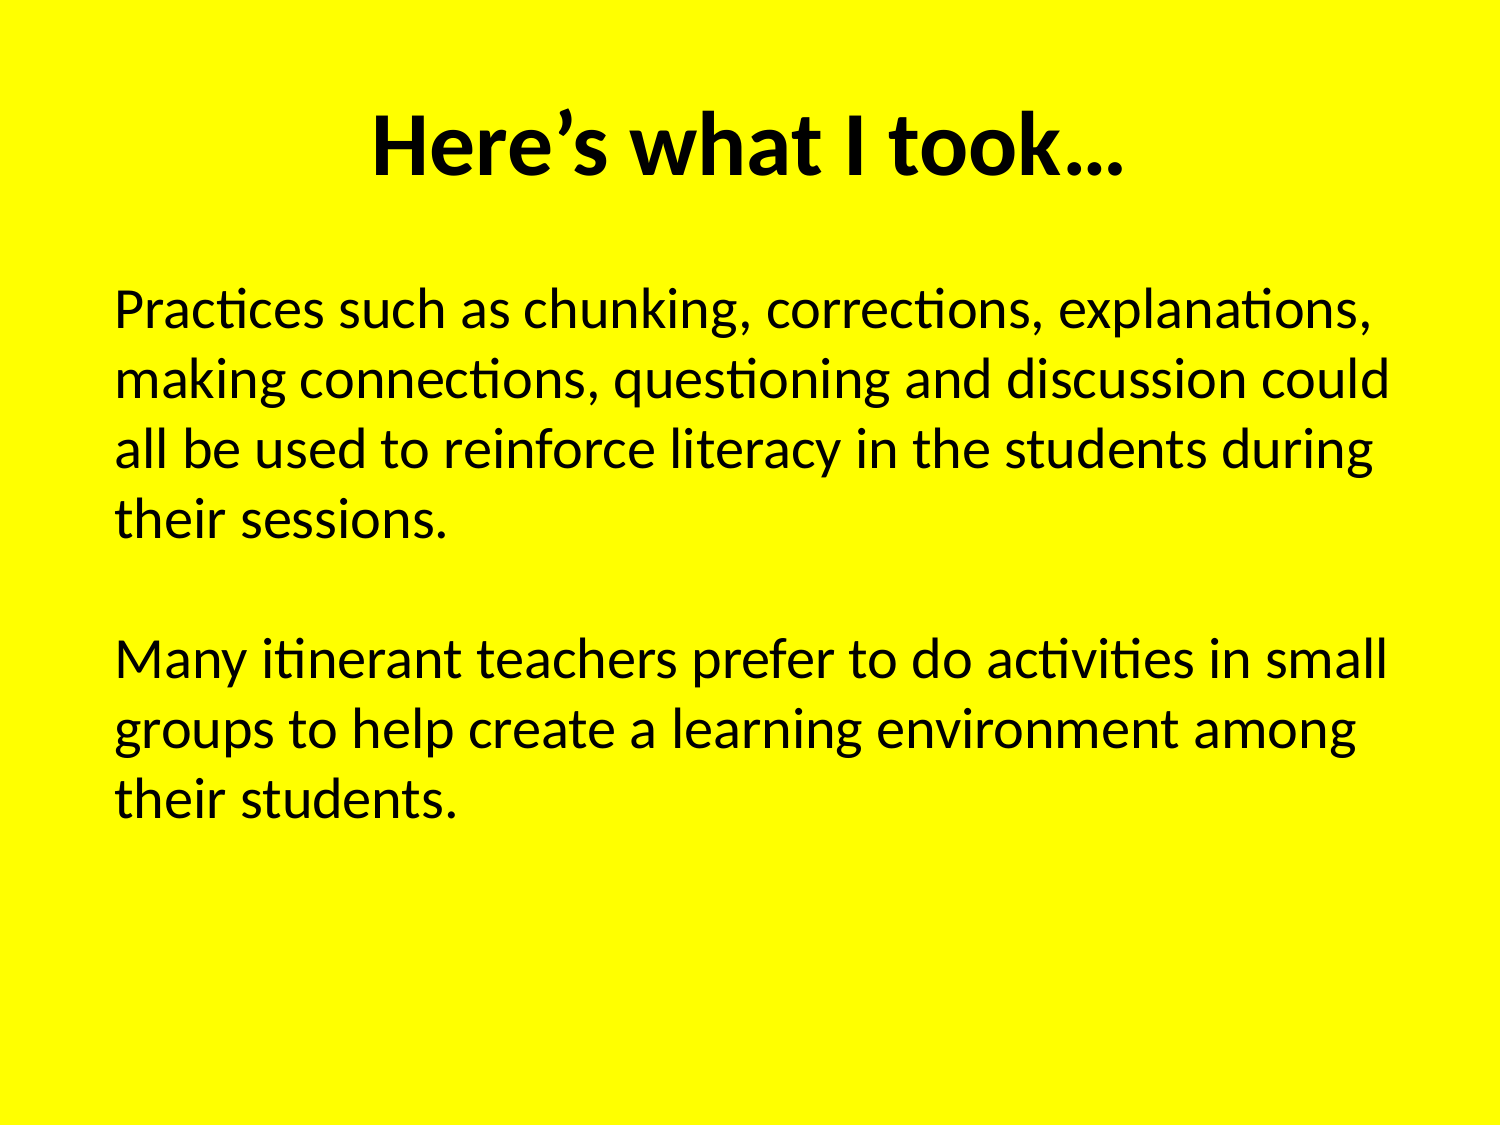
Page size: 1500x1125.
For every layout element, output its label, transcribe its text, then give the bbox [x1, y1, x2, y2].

title Here’s what I took… [75, 45, 1425, 233]
text_box Practices such as chunking, corrections, explanations, making connections, questioning and discussion could all be used to reinforce literacy in the students during their sessions. Many itinerant teachers prefer to do activities in small groups to help create a learning environment among their students. [99, 262, 1438, 837]
